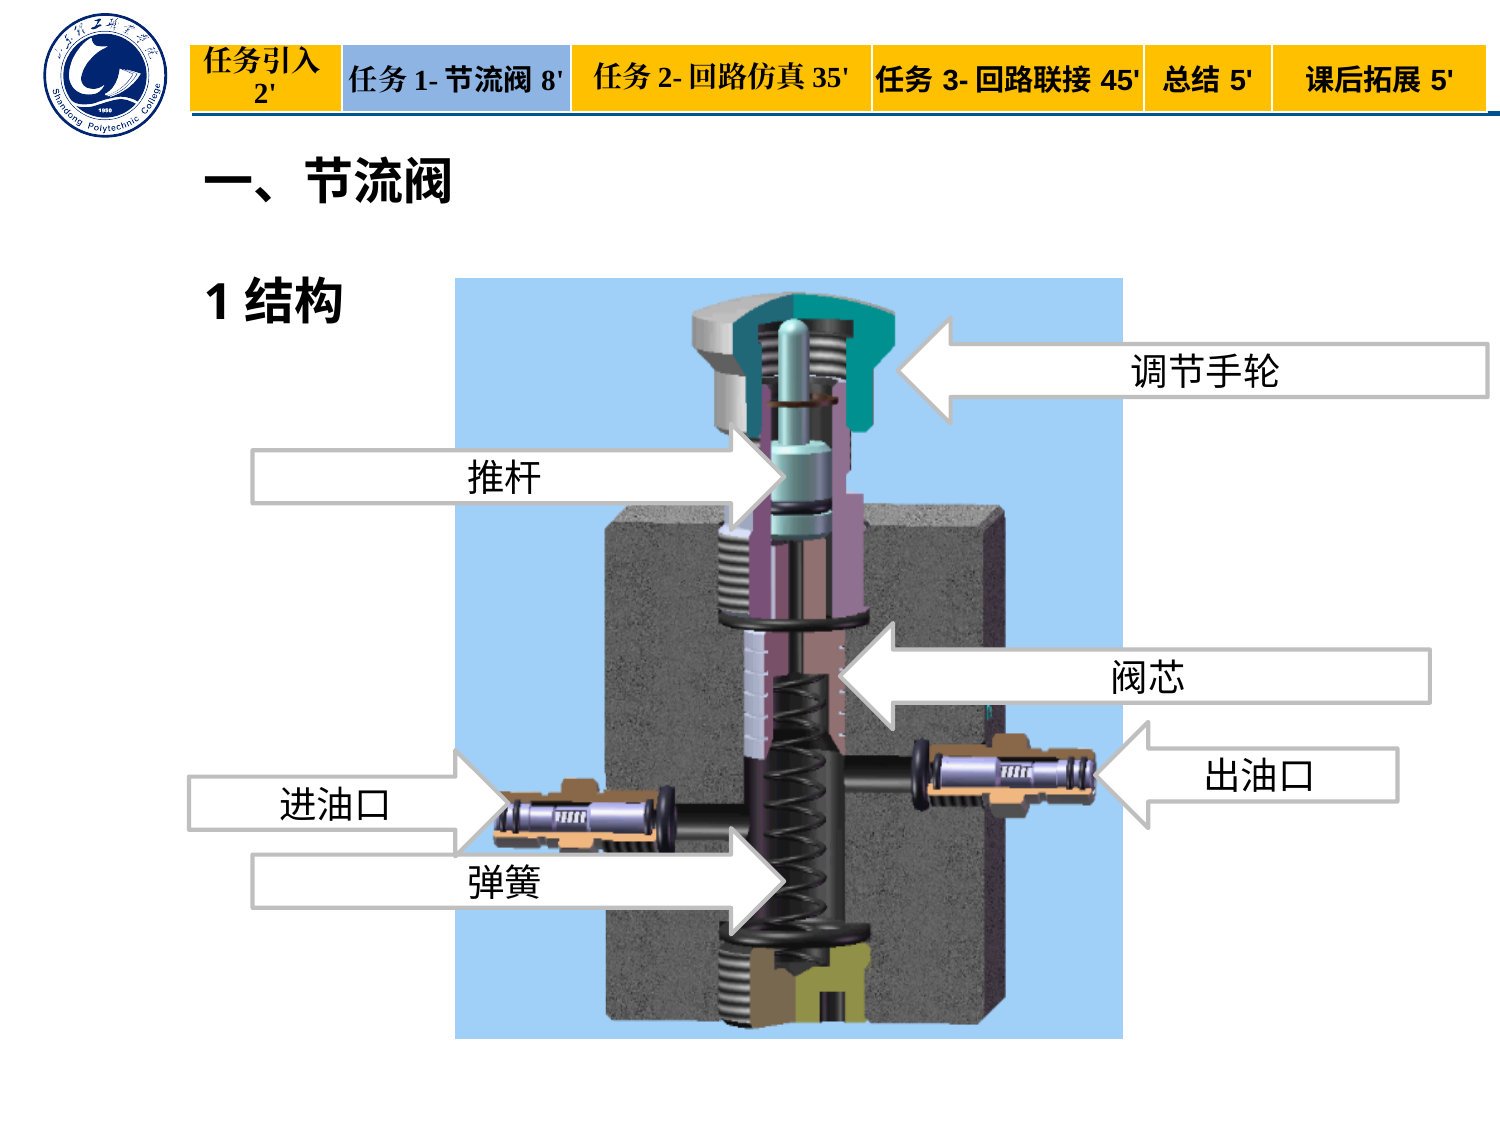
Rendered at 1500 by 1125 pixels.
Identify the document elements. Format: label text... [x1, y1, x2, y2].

table_header 课后拓展5' [1273, 45, 1486, 111]
text_box 出油口 [1127, 719, 1400, 831]
text_box 阀芯 [1127, 647, 1432, 705]
text_box 进油口 [186, 774, 450, 832]
table_header 任务1-节流阀8' [343, 45, 570, 111]
text_box 调节手轮 [1127, 341, 1490, 400]
table_header 任务引入2' [190, 45, 341, 111]
text_box 推杆 [250, 448, 450, 506]
table_header 总结5' [1145, 45, 1271, 111]
table_header 任务2-回路仿真35' [572, 45, 871, 111]
picture [43, 7, 174, 138]
text_box 一、节流阀 1结构 [189, 141, 1299, 337]
picture [455, 278, 1123, 1039]
text_box 弹簧 [250, 852, 450, 910]
table_header 任务3-回路联接45' [873, 45, 1143, 111]
